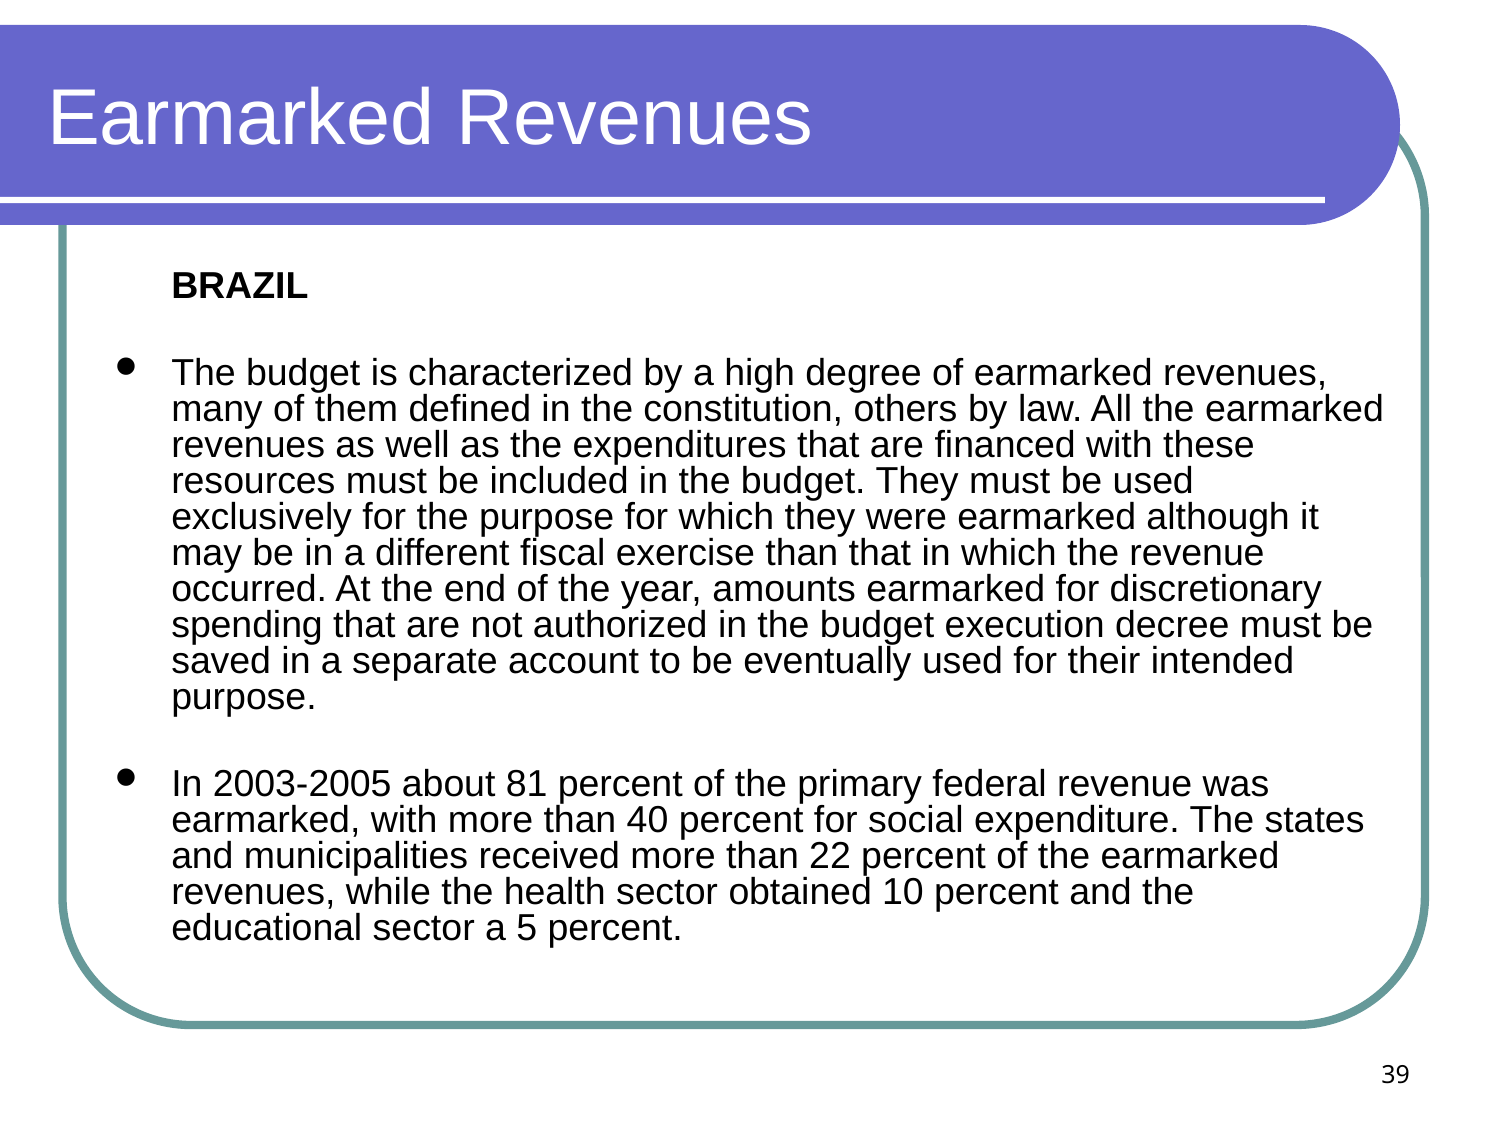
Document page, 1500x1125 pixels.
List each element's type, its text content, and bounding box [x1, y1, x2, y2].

slide_number 39 [1074, 1024, 1426, 1101]
list BRAZIL The budget is characterized by a high degree of earmarked revenues, many of them defined in the constitution, others by law. All the earmarked revenues as well as the expenditures that are financed with these resources must be included in the budget. They must be used exclusively for the purpose for which they were earmarked although it may be in a different fiscal exercise than that in which the revenue occurred. At the end of the year, amounts earmarked for discretionary spending that are not authorized in the budget execution decree must be saved in a separate account to be eventually used for their intended purpose. In 2003-2005 about 81 percent of the primary federal revenue was earmarked, with more than 40 percent for social expenditure. The states and municipalities received more than 22 percent of the earmarked revenues, while the health sector obtained 10 percent and the educational sector a 5 percent. [99, 262, 1401, 988]
title Earmarked Revenues [31, 37, 1348, 188]
